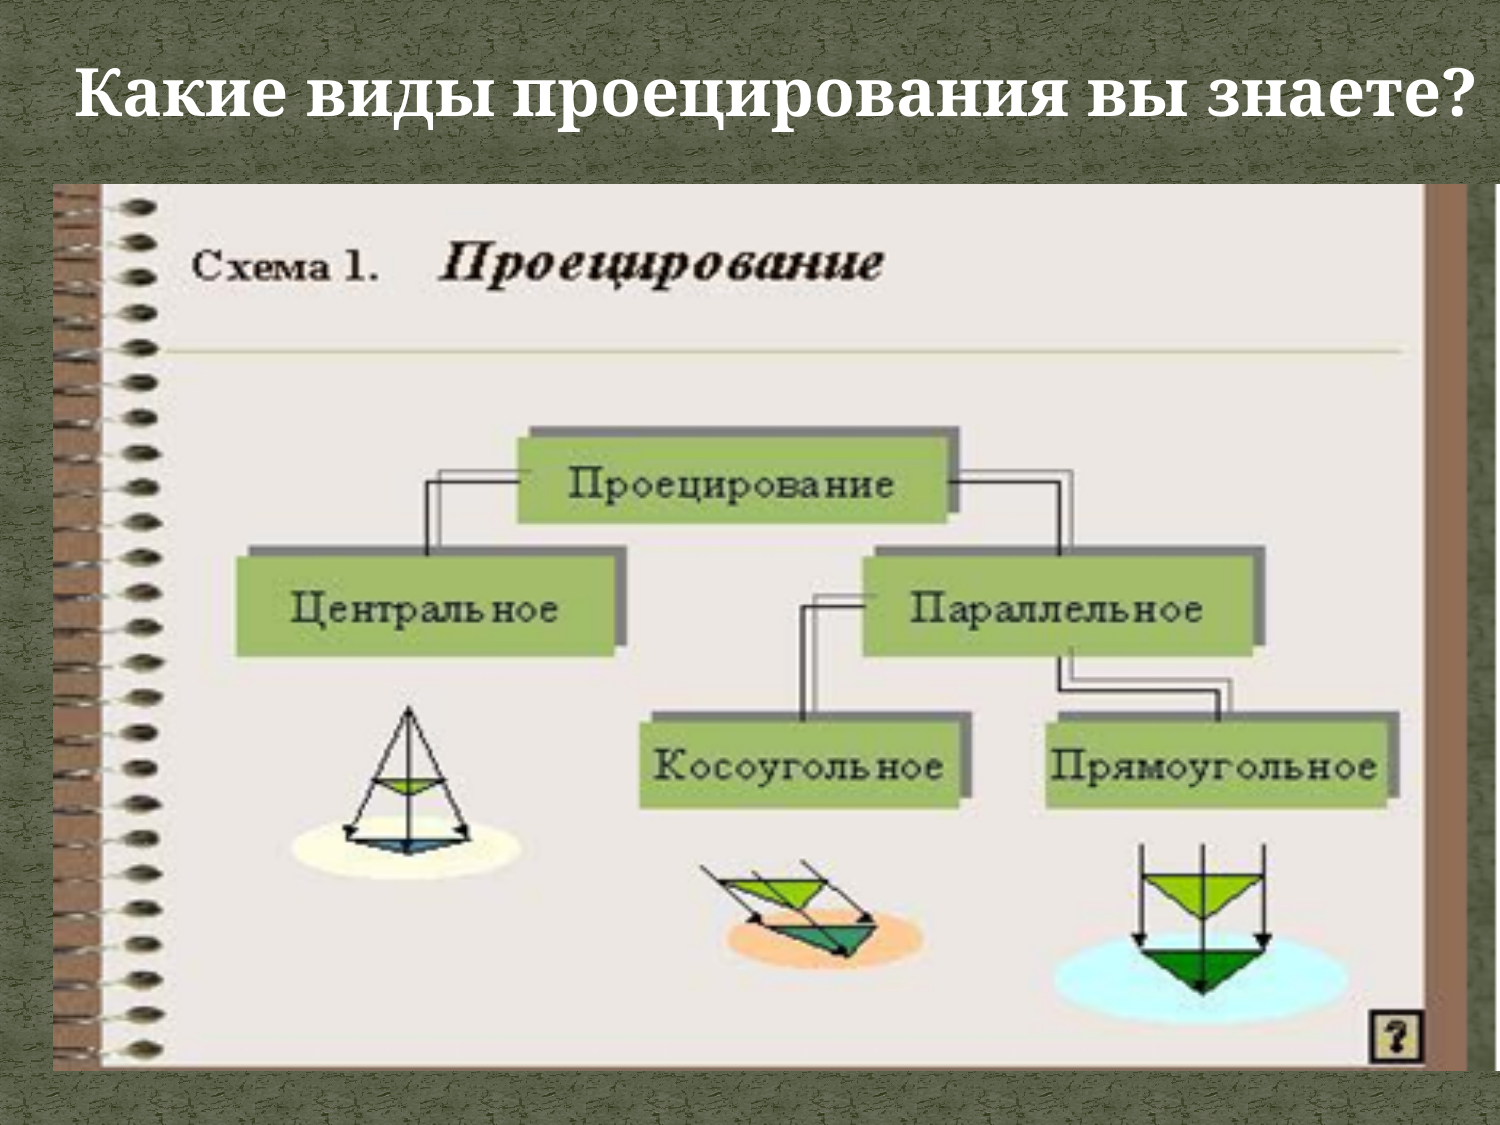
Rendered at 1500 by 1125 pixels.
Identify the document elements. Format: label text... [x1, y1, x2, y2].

picture [53, 184, 1500, 1071]
text_box Какие виды проецирования вы знаете? [59, 41, 1494, 137]
